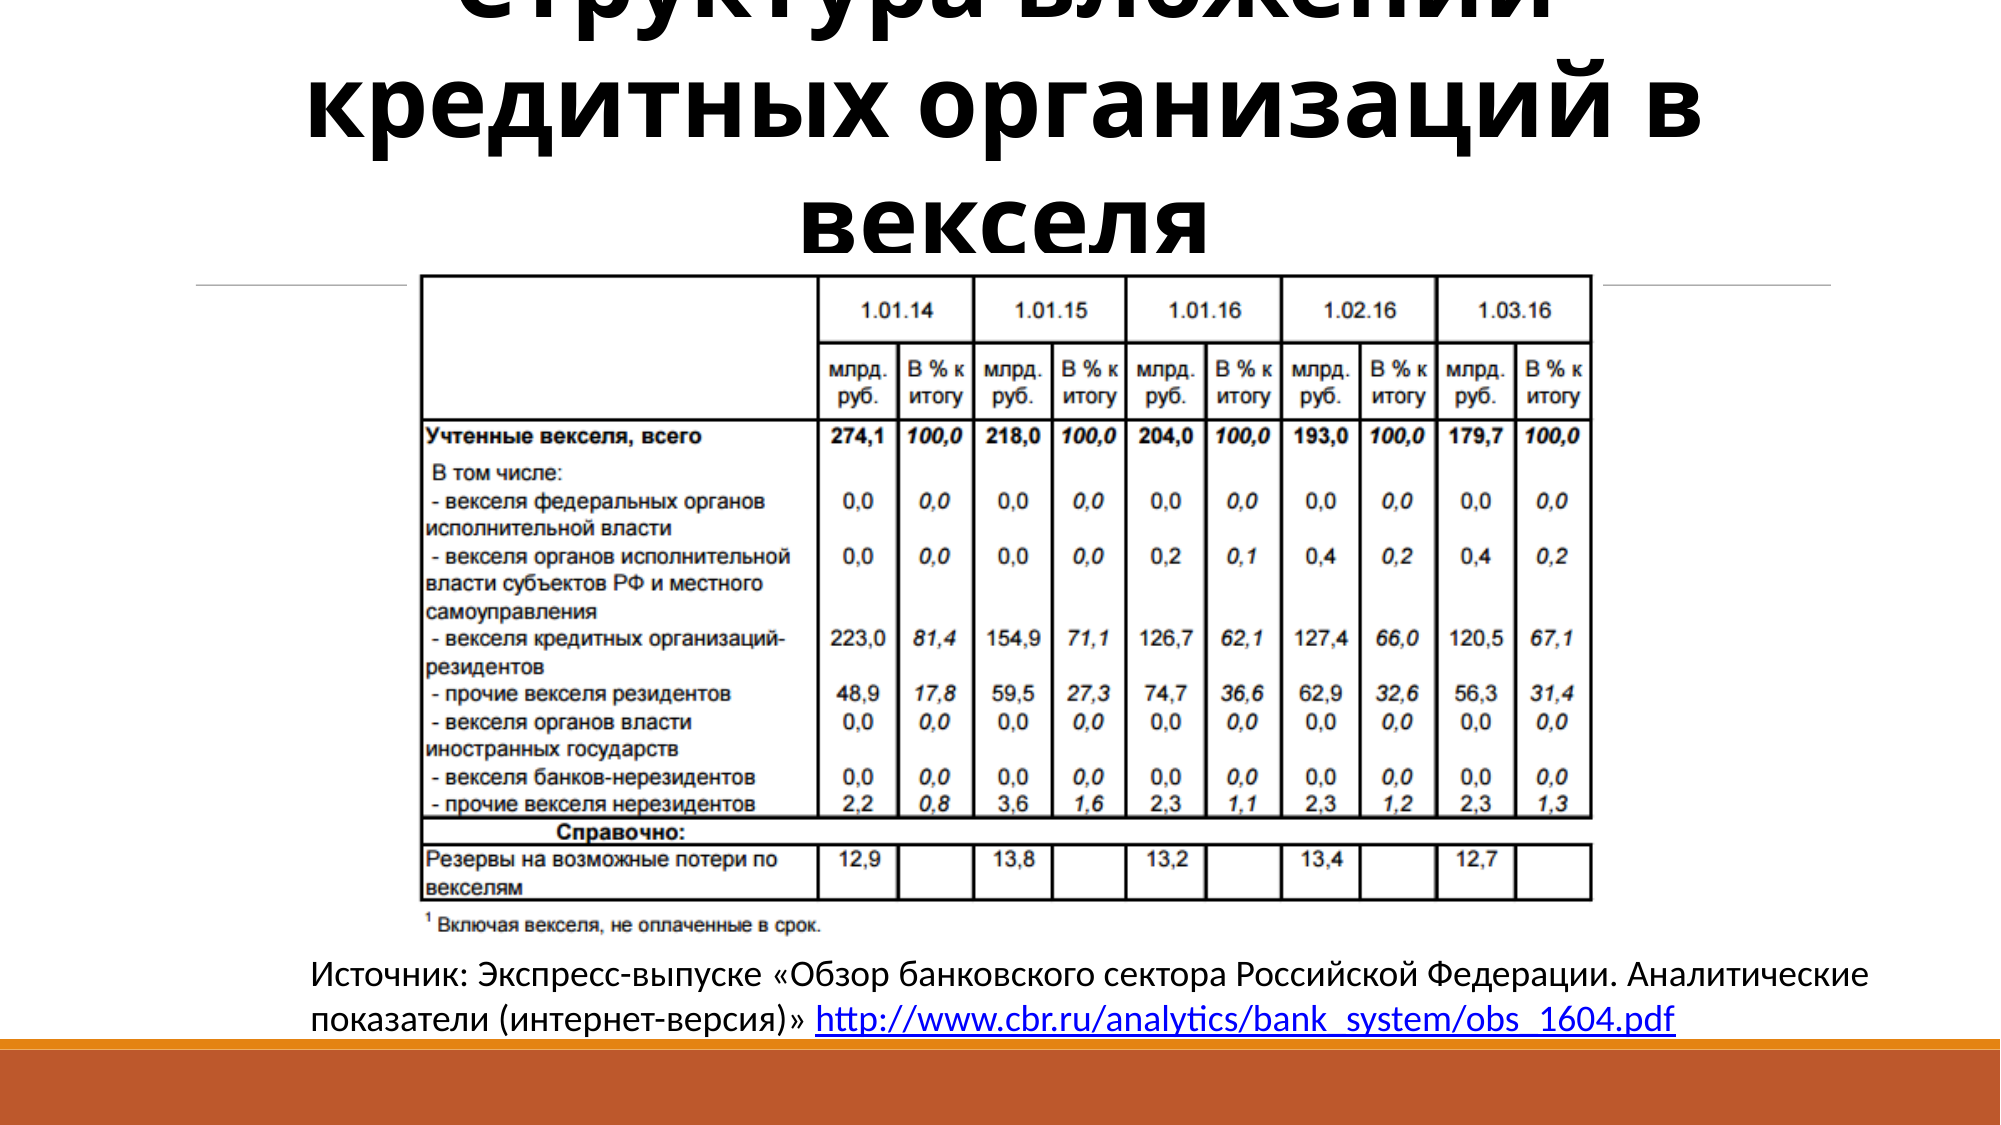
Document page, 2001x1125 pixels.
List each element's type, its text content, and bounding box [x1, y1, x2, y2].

text_box Структура вложений кредитных организаций в векселя [180, 47, 1830, 285]
text_box Источник: Экспресс-выпуске «Обзор банковского сектора Российской Федерации. Аналитические показатели (интернет-версия)» http://www.cbr.ru/analytics/bank_system/obs_1604.pdf [295, 941, 1903, 1092]
picture [407, 253, 1603, 942]
